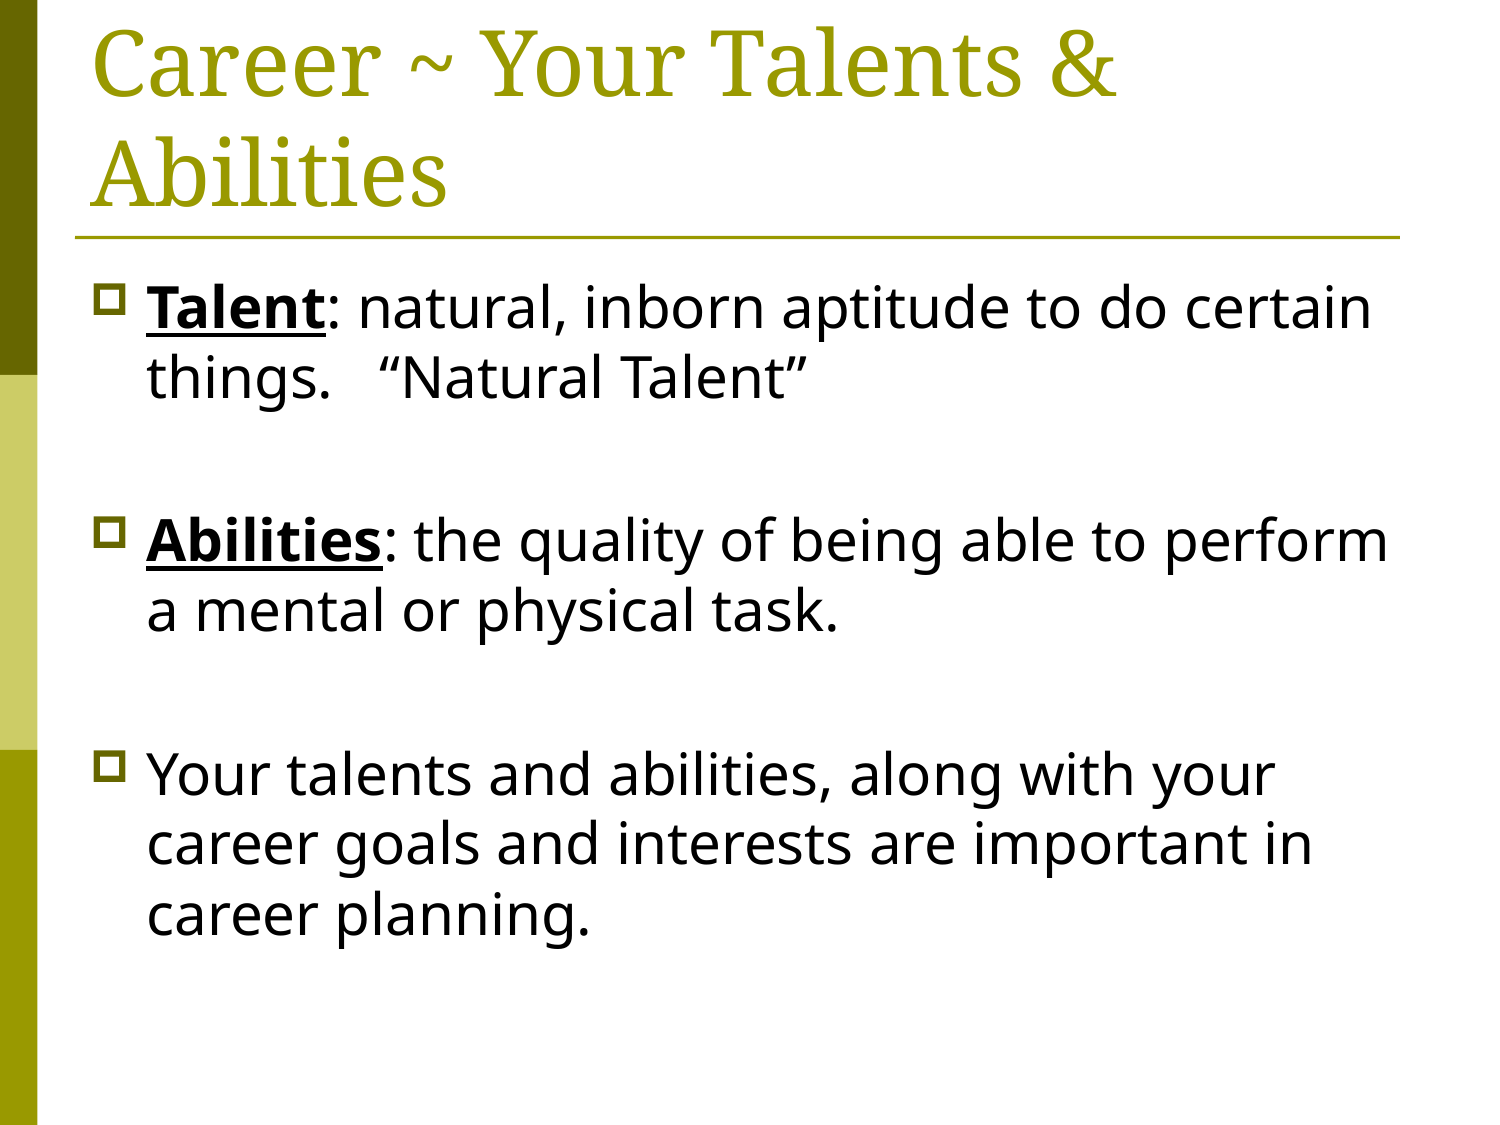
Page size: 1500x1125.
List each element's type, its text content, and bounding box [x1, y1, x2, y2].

list Talent: natural, inborn aptitude to do certain things. “Natural Talent” Abilities: the quality of being able to perform a mental or physical task. Your talents and abilities, along with your career goals and interests are important in career planning. [74, 262, 1426, 1006]
title Career ~ Your Talents & Abilities [74, 45, 1426, 233]
